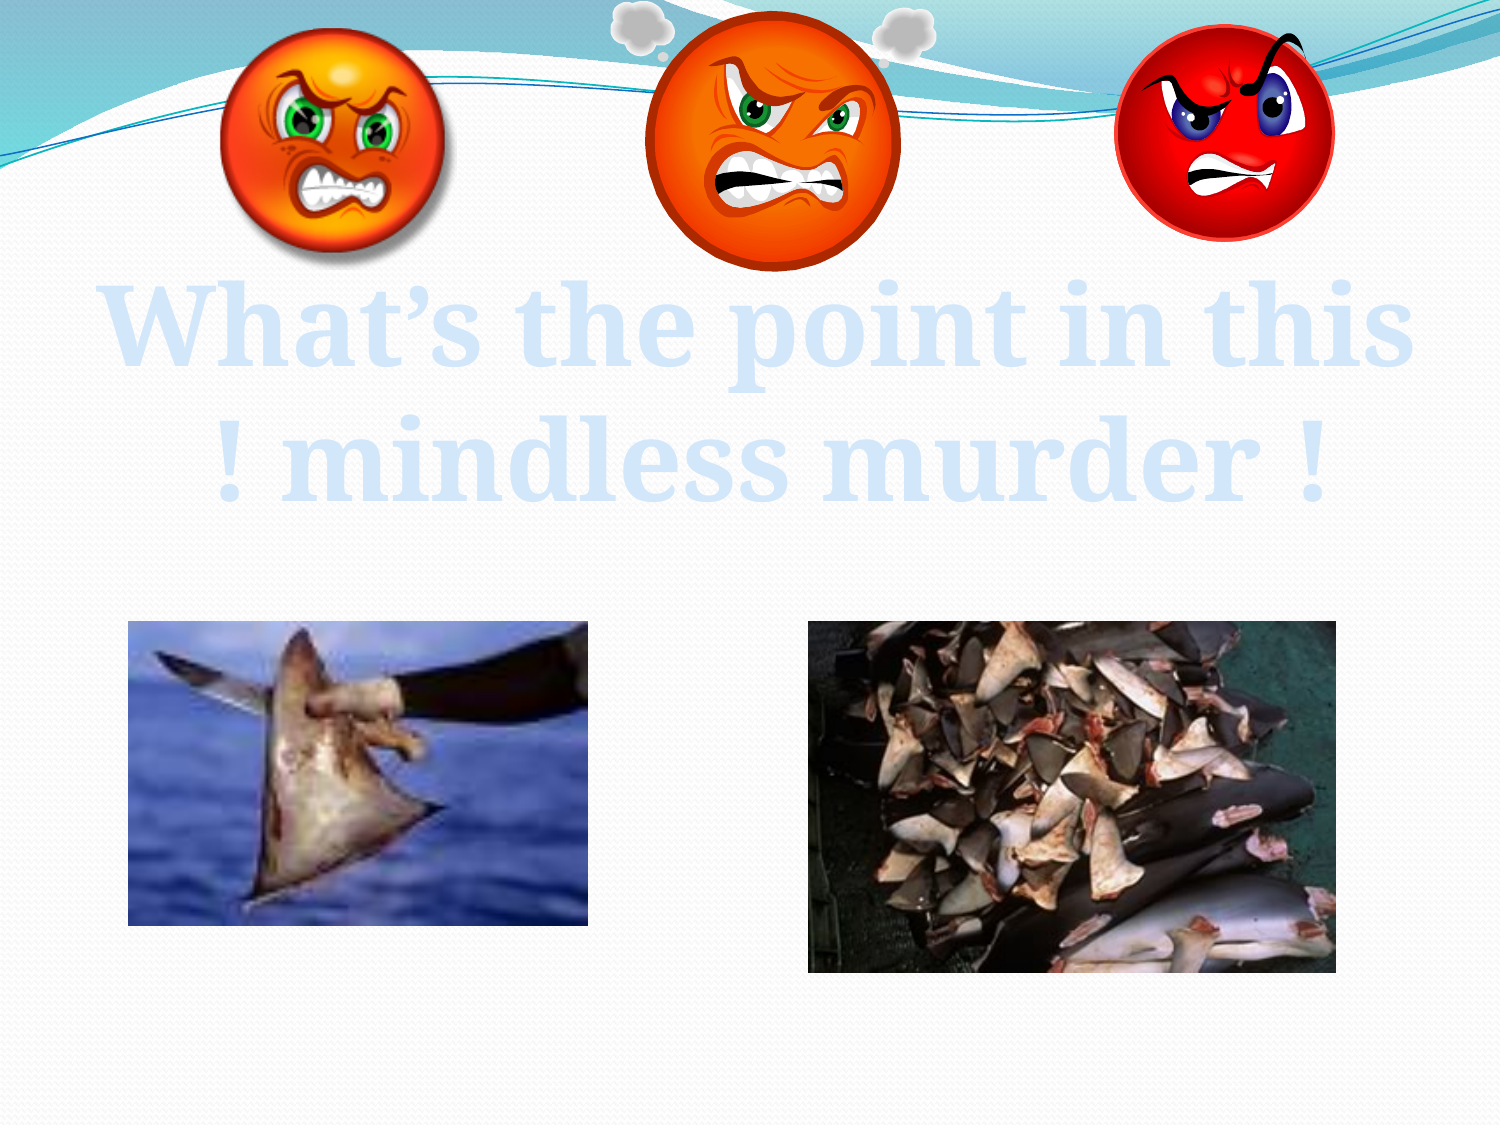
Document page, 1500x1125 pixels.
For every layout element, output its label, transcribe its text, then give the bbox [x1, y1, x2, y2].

picture [128, 620, 589, 926]
text_box What’s the point in this ! mindless murder ! [0, 246, 1500, 531]
picture [210, 23, 458, 270]
picture [1112, 23, 1337, 243]
picture [609, 0, 938, 273]
picture [808, 620, 1337, 973]
